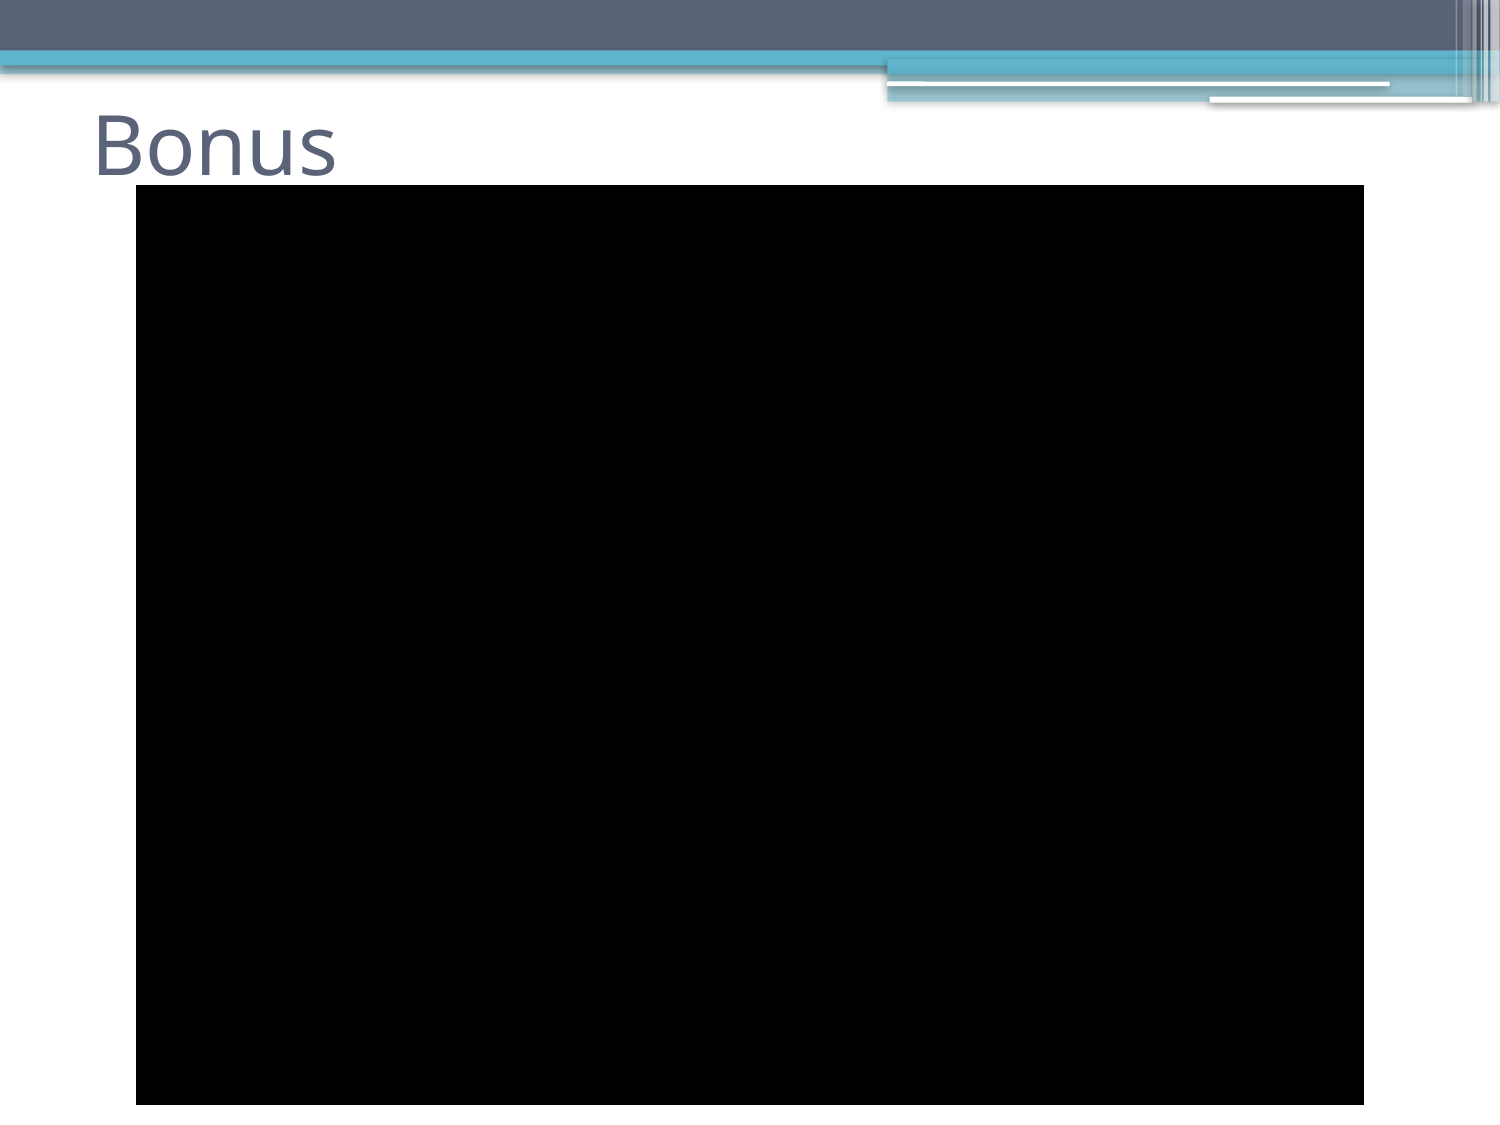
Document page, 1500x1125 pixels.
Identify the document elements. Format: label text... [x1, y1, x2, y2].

title Bonus [76, 54, 1427, 230]
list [135, 184, 1365, 1107]
